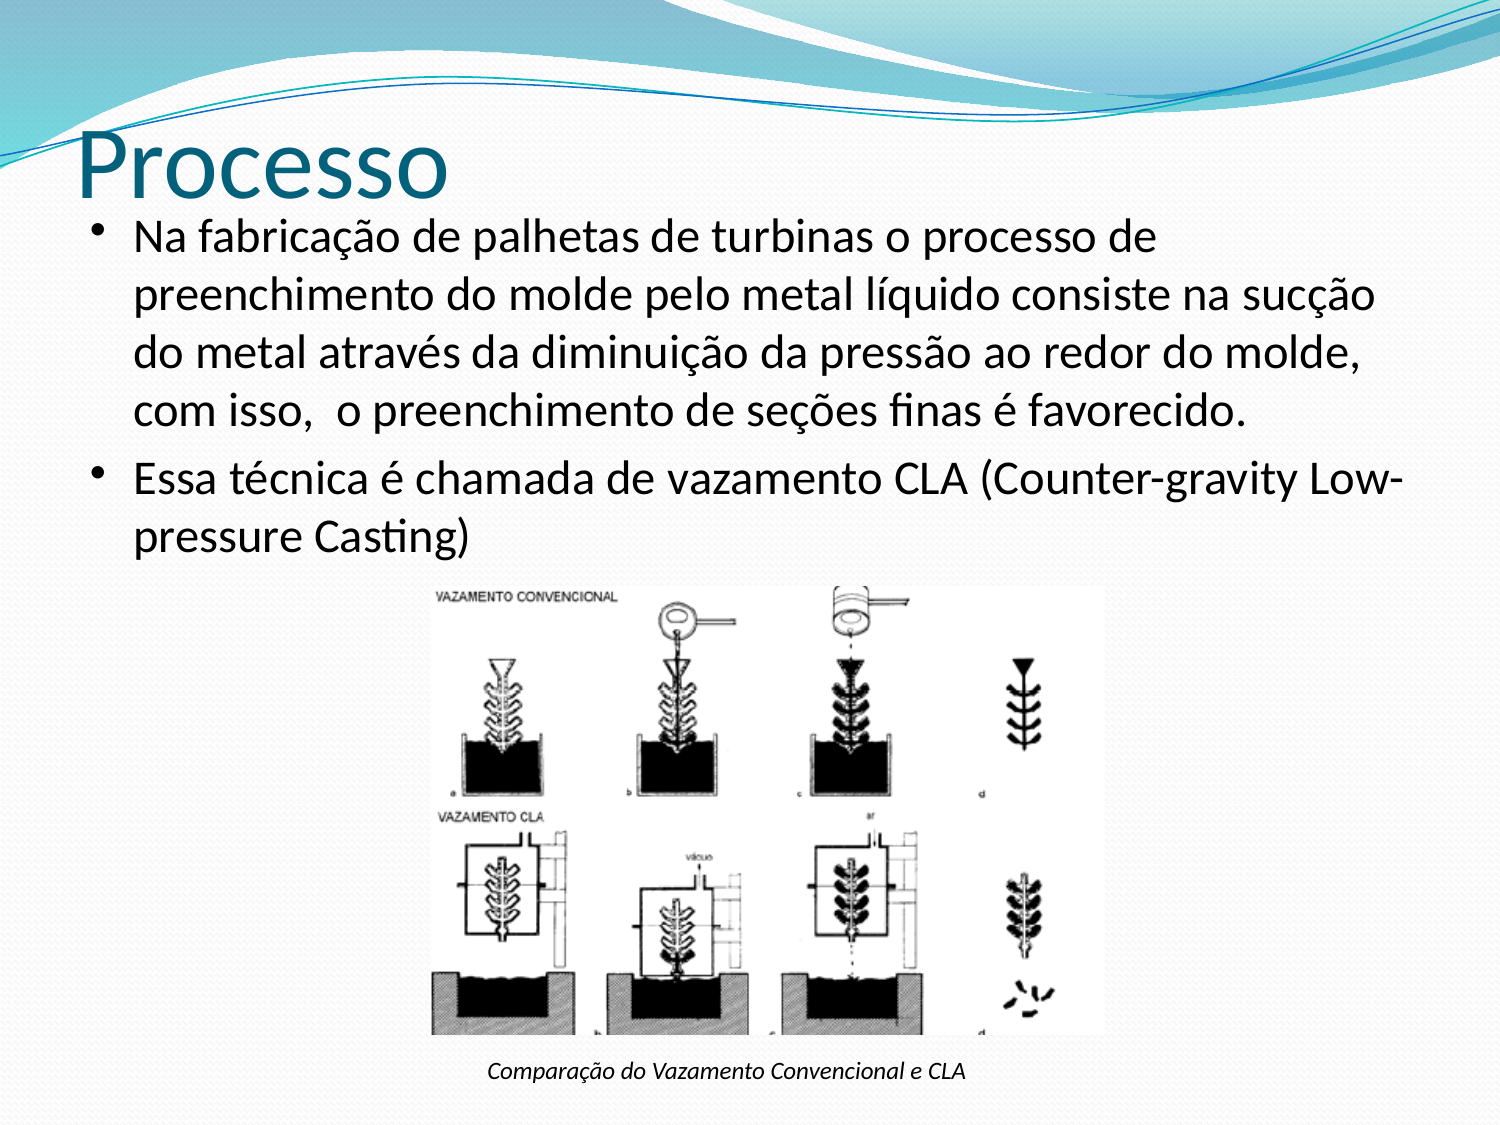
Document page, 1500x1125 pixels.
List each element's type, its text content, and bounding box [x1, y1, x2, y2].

picture [430, 585, 1105, 1036]
text_box Comparação do Vazamento Convencional e CLA [472, 1049, 998, 1092]
title Processo [75, 32, 1425, 220]
list Na fabricação de palhetas de turbinas o processo de preenchimento do molde pelo metal líquido consiste na sucção do metal através da diminuição da pressão ao redor do molde, com isso, o preenchimento de seções finas é favorecido. Essa técnica é chamada de vazamento CLA (Counter-gravity Low-pressure Casting) [75, 220, 1425, 622]
